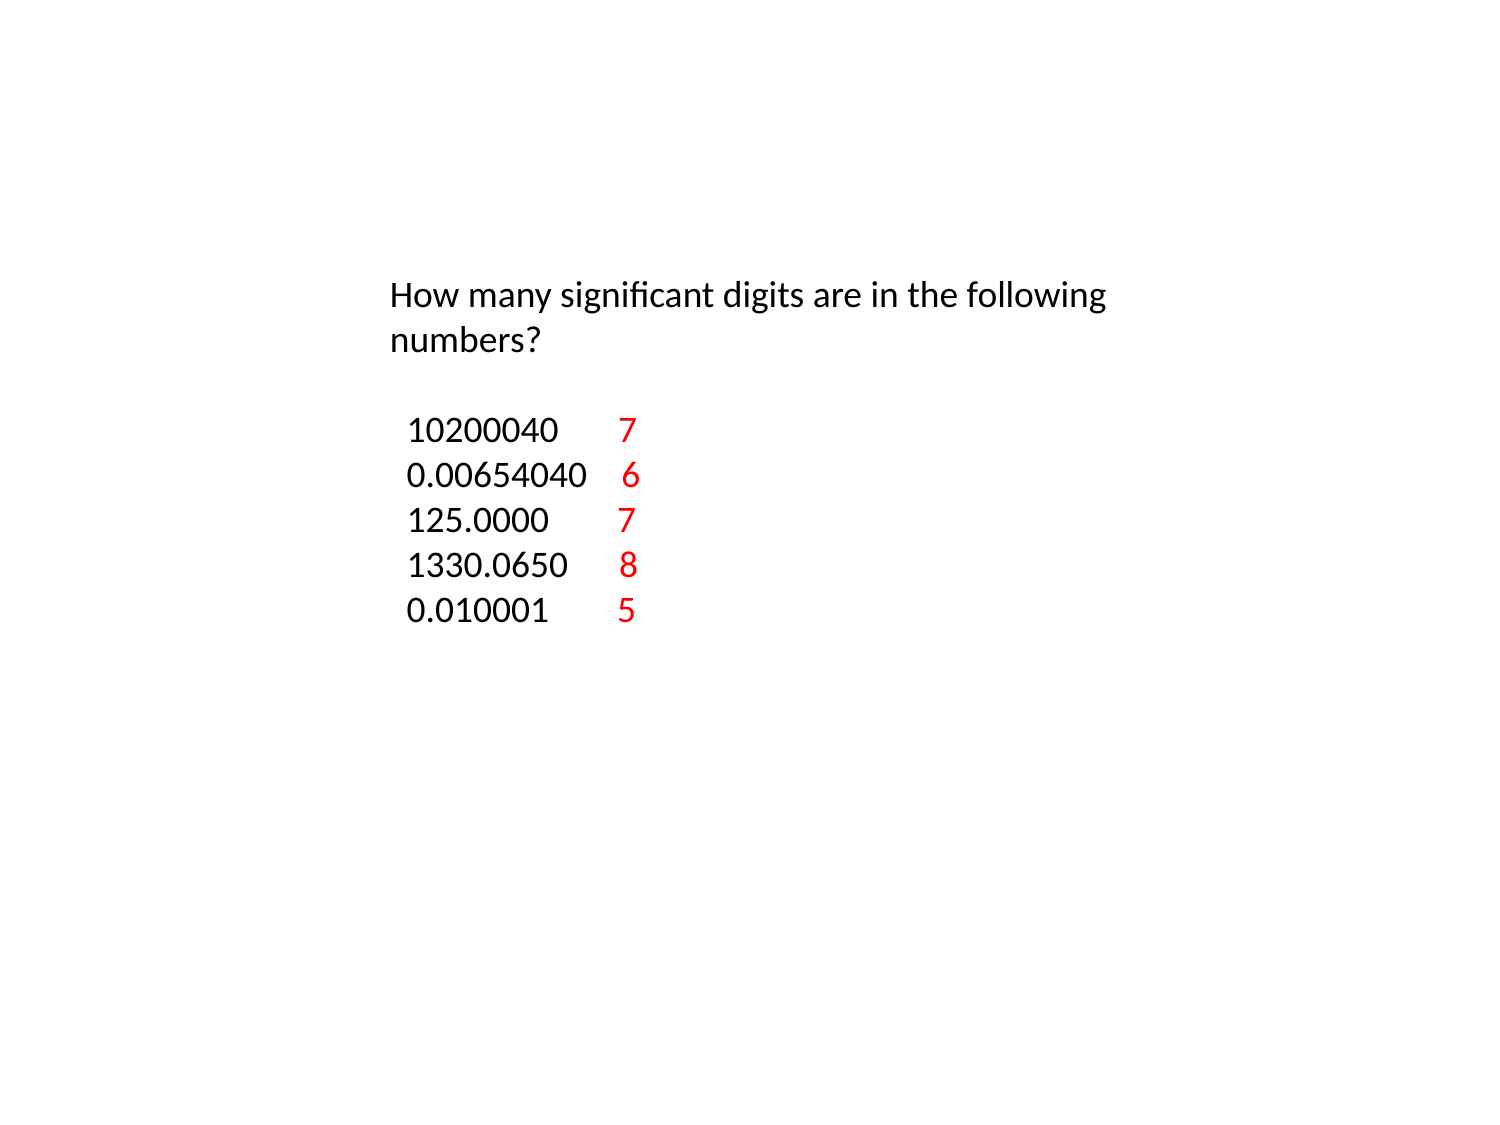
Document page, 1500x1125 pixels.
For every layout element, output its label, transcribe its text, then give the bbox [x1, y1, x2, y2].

text_box How many significant digits are in the following numbers? 10200040 7 0.00654040 6 125.0000 7 1330.0650 8 0.010001 5 [374, 262, 1125, 638]
